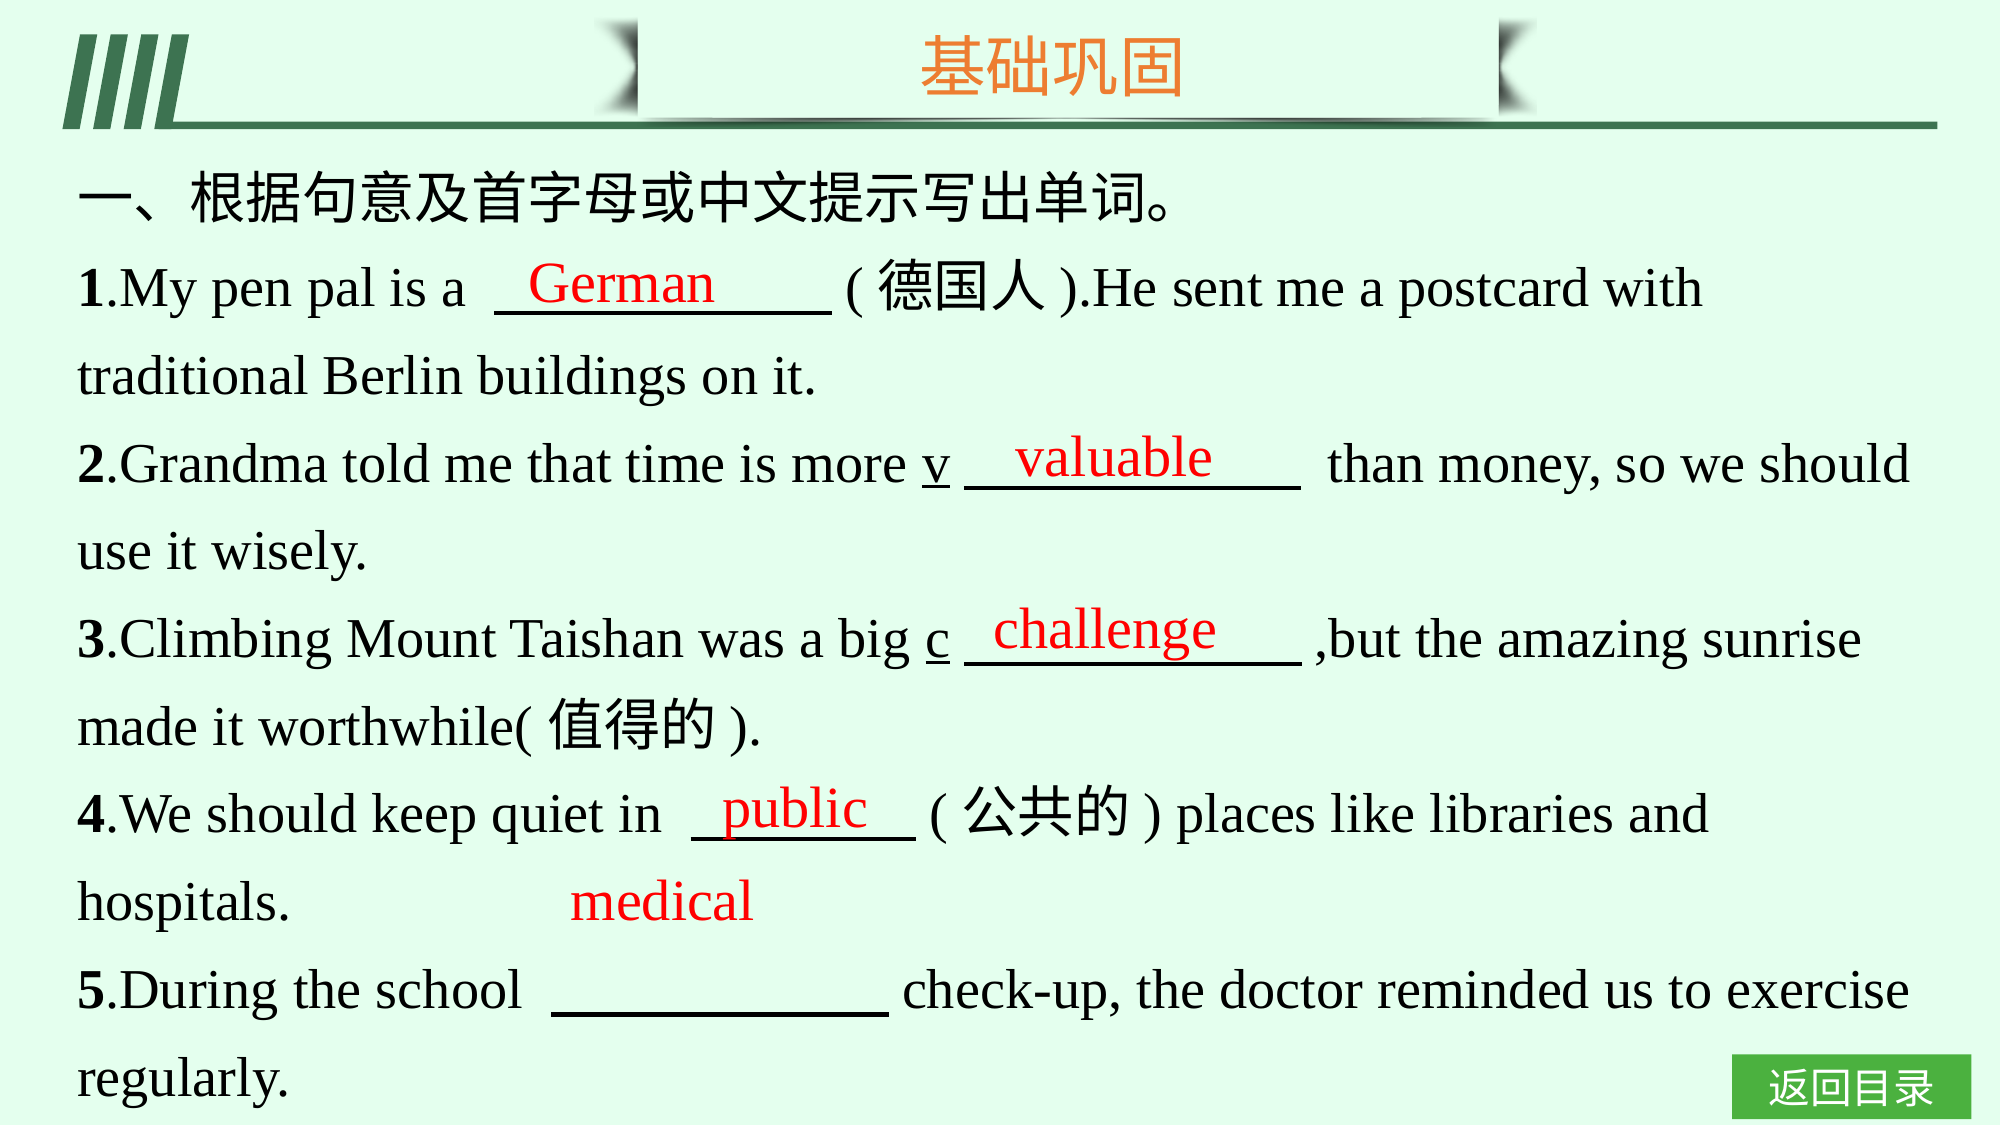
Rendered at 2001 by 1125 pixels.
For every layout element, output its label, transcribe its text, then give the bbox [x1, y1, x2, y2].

text_box valuable [1000, 396, 1229, 496]
text_box public [707, 747, 884, 847]
text_box 一、根据句意及首字母或中文提示写出单词。 1.My pen pal is a (德国人).He sent me a postcard with traditional Berlin buildings on it. 2.Grandma told me that time is more v than money, so we should use it wisely. 3.Climbing Mount Taishan was a big c ,but the amazing sunrise made it worthwhile(值得的). 4.We should keep quiet in (公共的) places like libraries and hospitals. 5.During the school check-up, the doctor reminded us to exercise regularly. [62, 135, 1938, 1115]
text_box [594, 16, 1537, 127]
text_box medical [556, 840, 771, 939]
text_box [62, 34, 1938, 130]
text_box German [513, 223, 732, 322]
text_box challenge [979, 569, 1233, 668]
